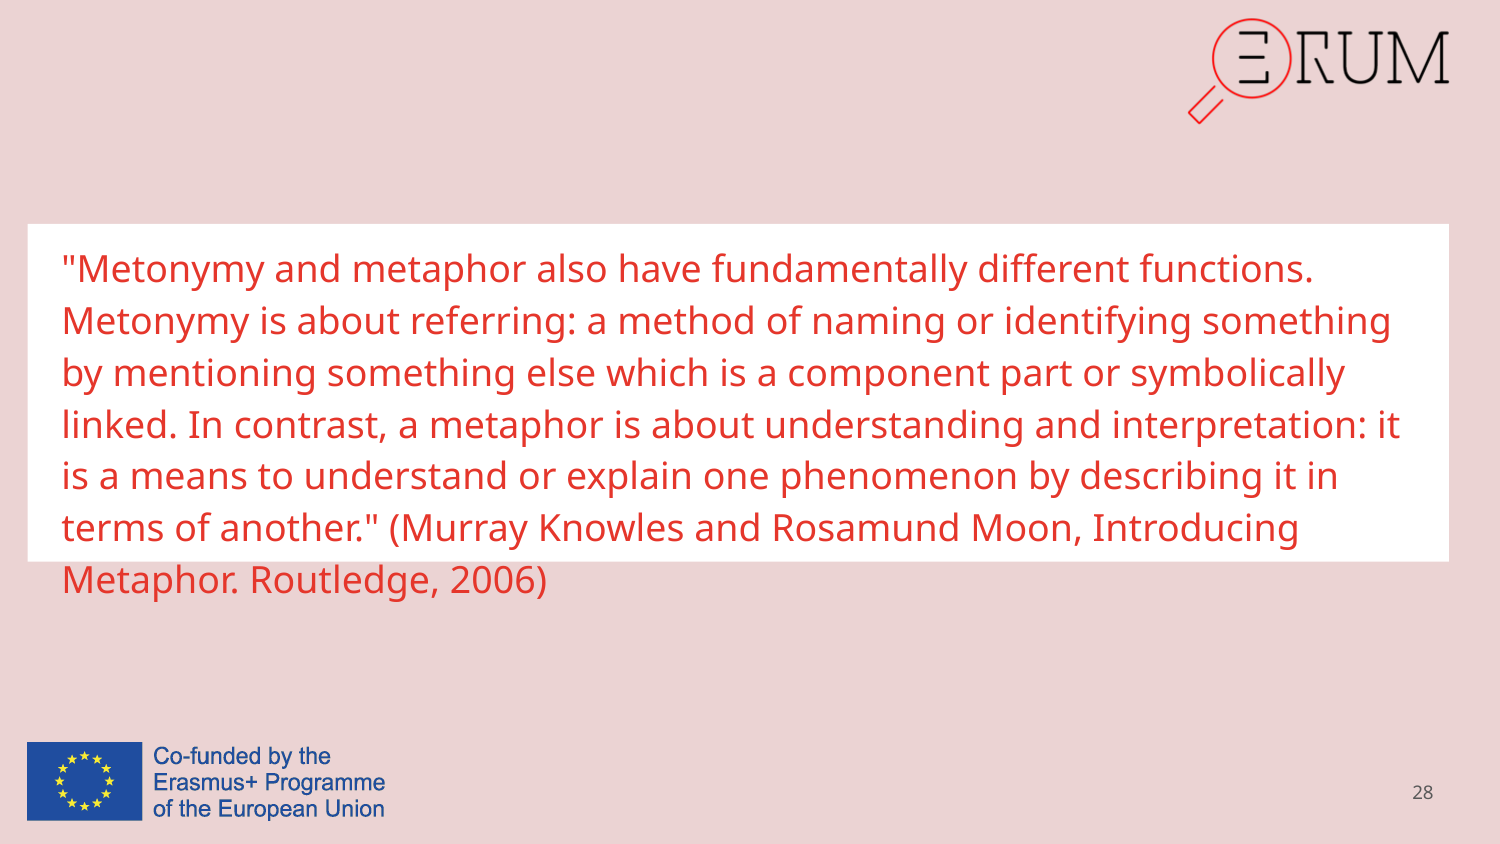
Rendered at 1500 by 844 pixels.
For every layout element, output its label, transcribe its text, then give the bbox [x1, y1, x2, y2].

picture [27, 742, 385, 821]
picture [1136, 0, 1500, 137]
slide_number 28 [1358, 761, 1449, 826]
list "Metonymy and metaphor also have fundamentally different functions. Metonymy is about referring: a method of naming or identifying something by mentioning something else which is a component part or symbolically linked. In contrast, a metaphor is about understanding and interpretation: it is a means to understand or explain one phenomenon by describing it in terms of another." (Murray Knowles and Rosamund Moon, Introducing Metaphor. Routledge, 2006) [27, 223, 1449, 562]
